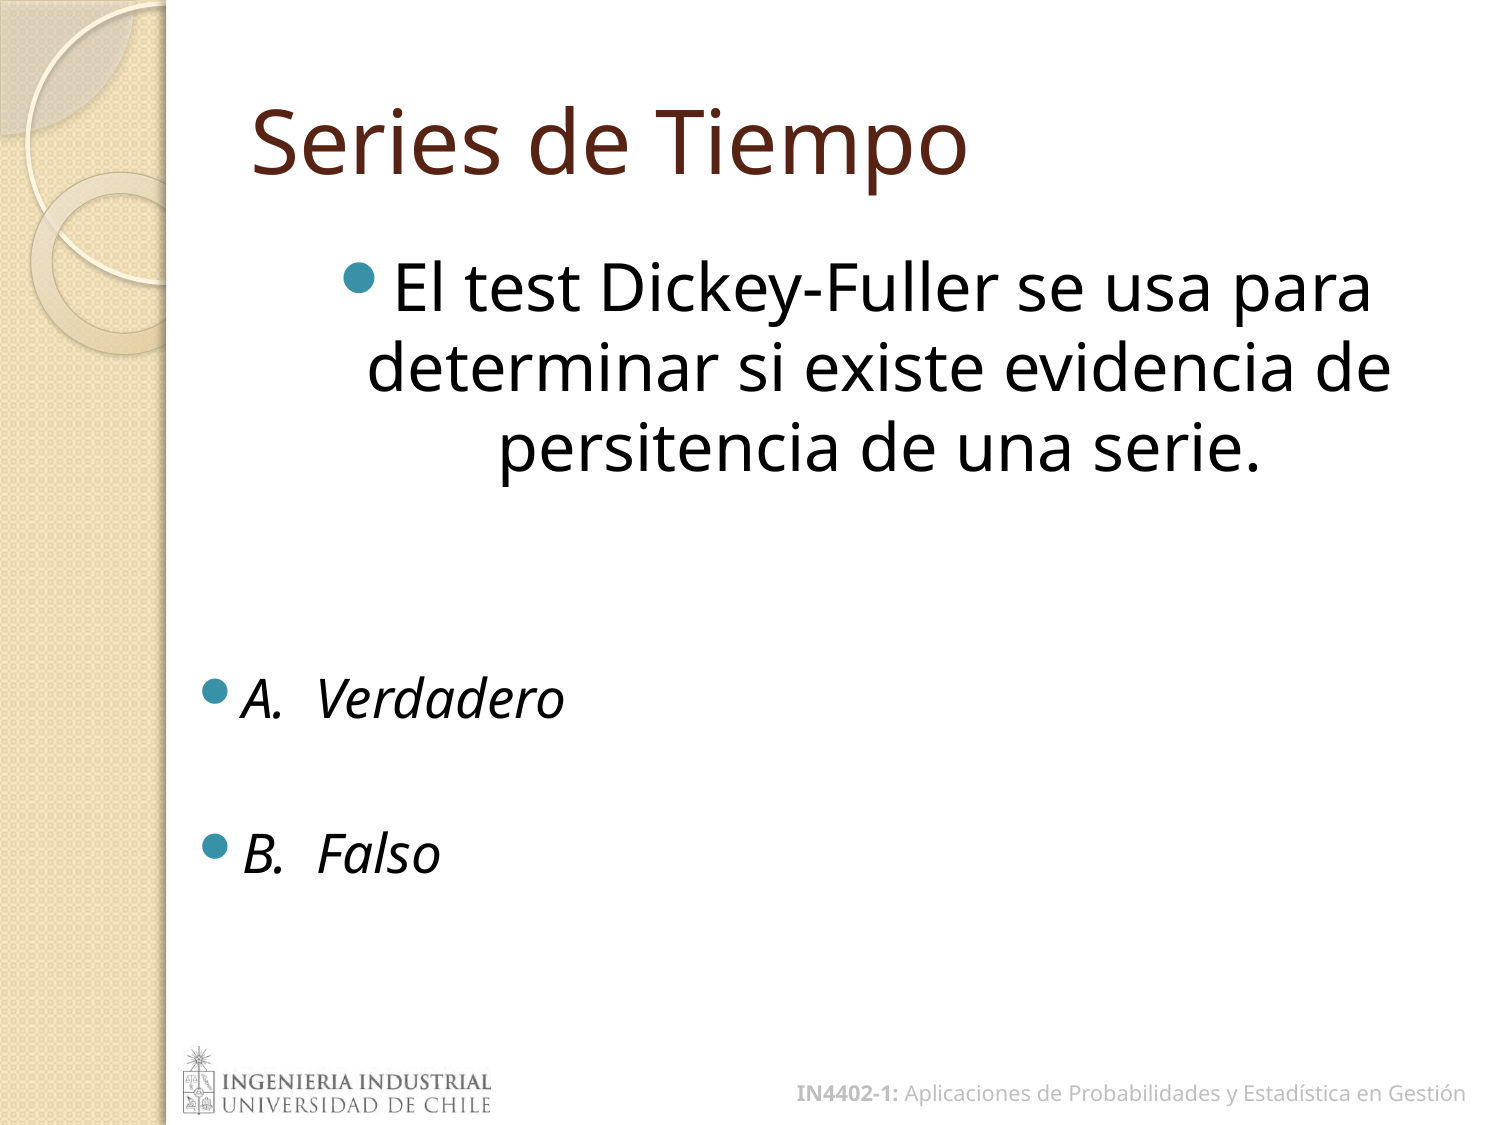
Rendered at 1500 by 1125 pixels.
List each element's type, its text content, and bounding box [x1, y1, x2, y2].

list El test Dickey-Fuller se usa para determinar si existe evidencia de persitencia de una serie. [235, 237, 1466, 1025]
text_box A. Verdadero B. Falso [171, 656, 787, 894]
title Series de Tiempo [235, 45, 1466, 233]
picture [183, 1046, 491, 1115]
